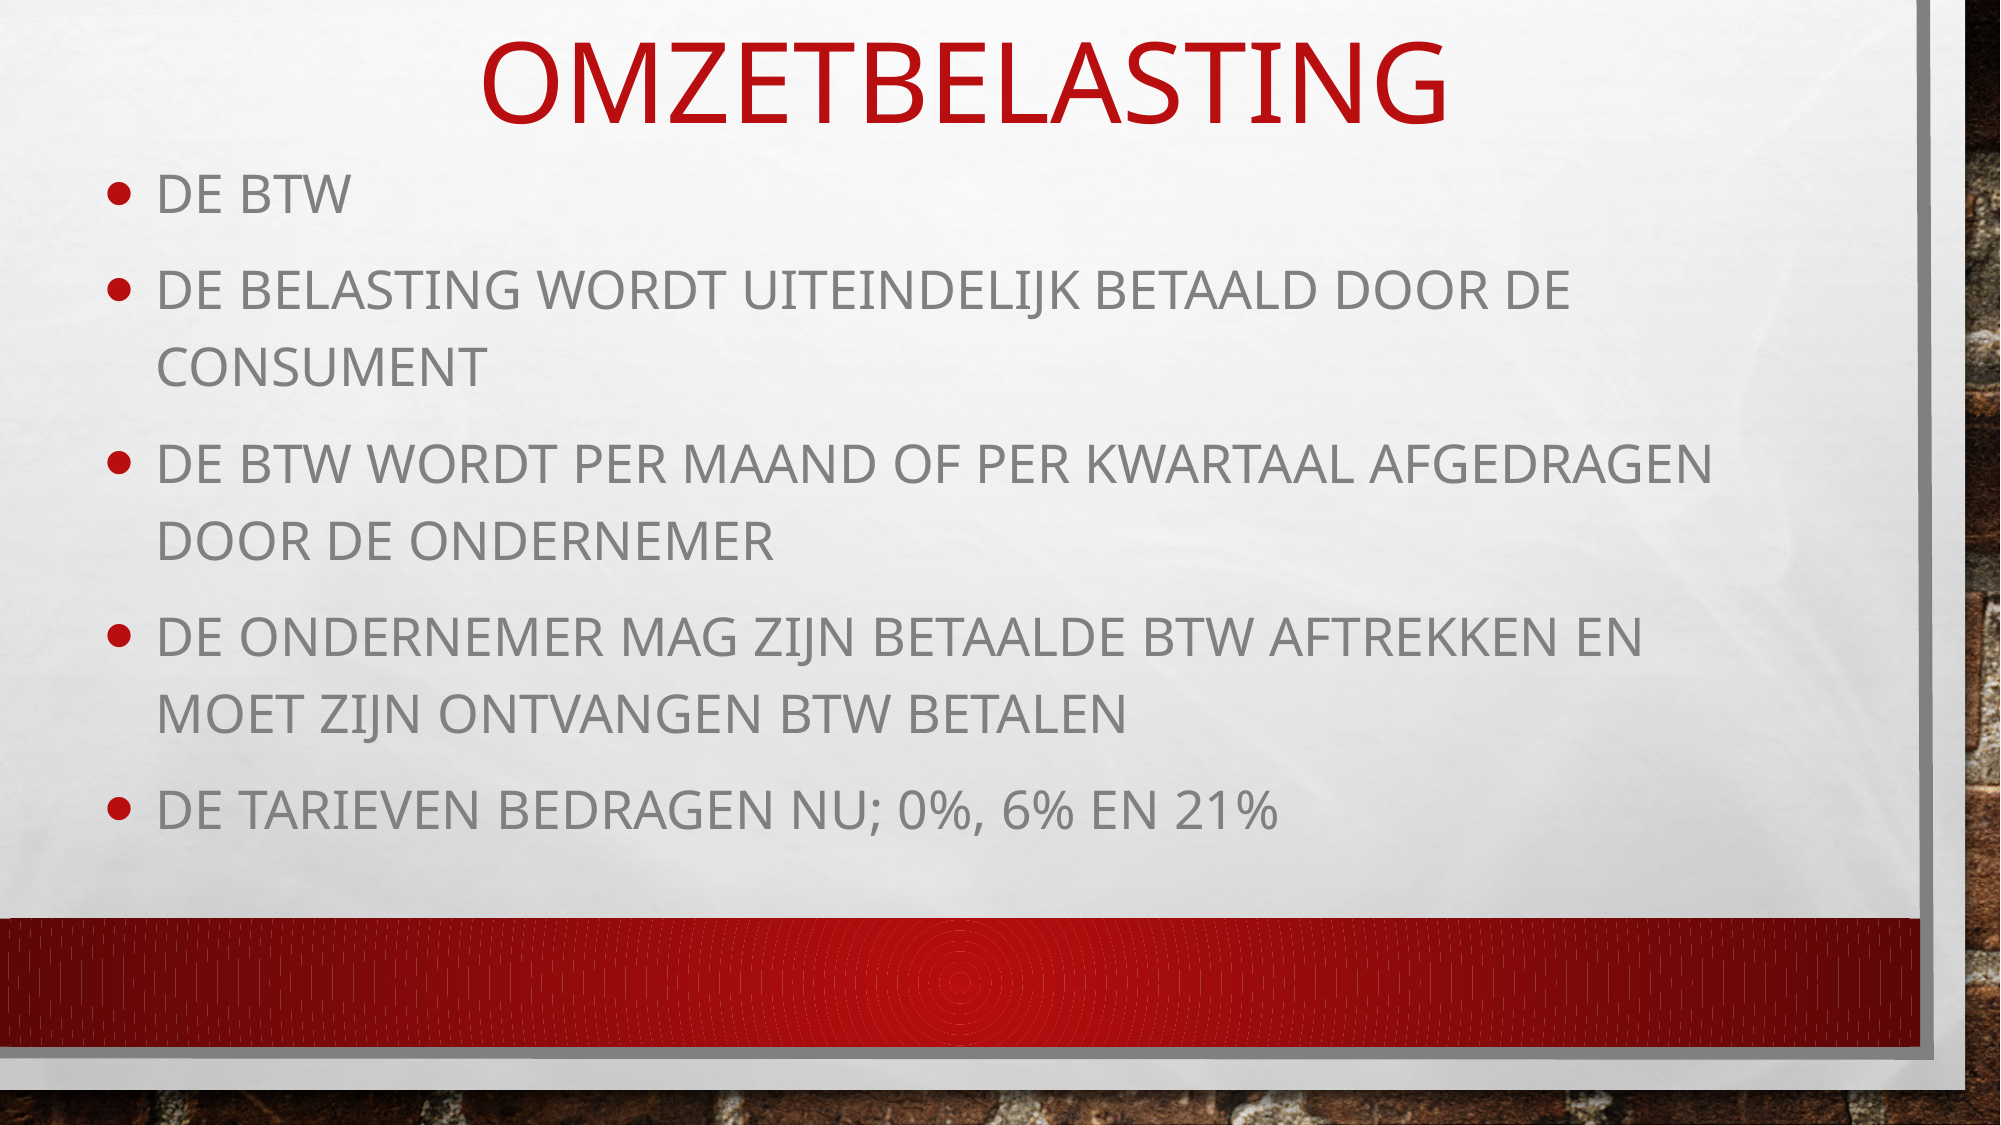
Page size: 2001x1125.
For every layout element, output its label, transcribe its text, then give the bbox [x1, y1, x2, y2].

title OMzetbelasting [112, 0, 1818, 156]
list De BTW De belasting wordt uiteindelijk betaald door de consument De BTW wordt per maand of per kwartaal afgedragen door de ondernemer De ondernemer mag zijn betaalde BTW aftrekken en moet zijn ontvangen btw betalen De tarieven bedragen nu; 0%, 6% en 21% [89, 139, 1795, 848]
picture [0, 0, 2000, 1125]
